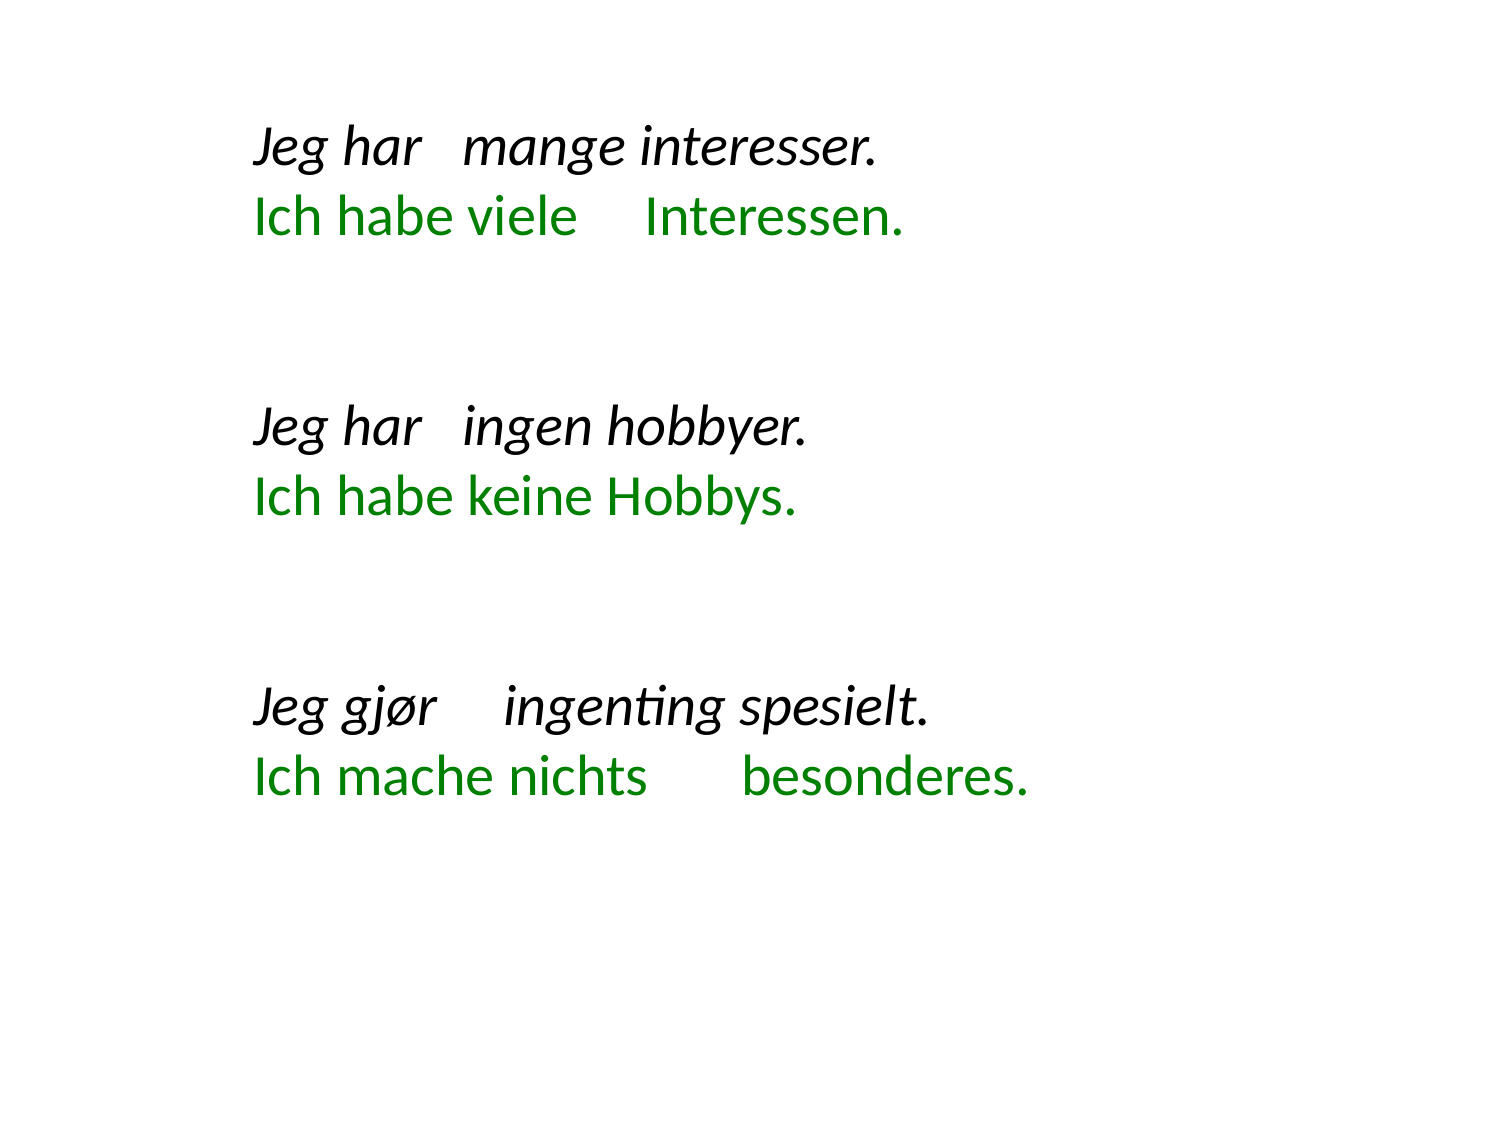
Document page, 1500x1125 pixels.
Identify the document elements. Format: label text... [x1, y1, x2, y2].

text_box Jeg har mange interesser. Ich habe viele Interessen. Jeg har ingen hobbyer. Ich habe keine Hobbys. Jeg gjør ingenting spesielt. Ich mache nichts besonderes. [238, 99, 1139, 1025]
